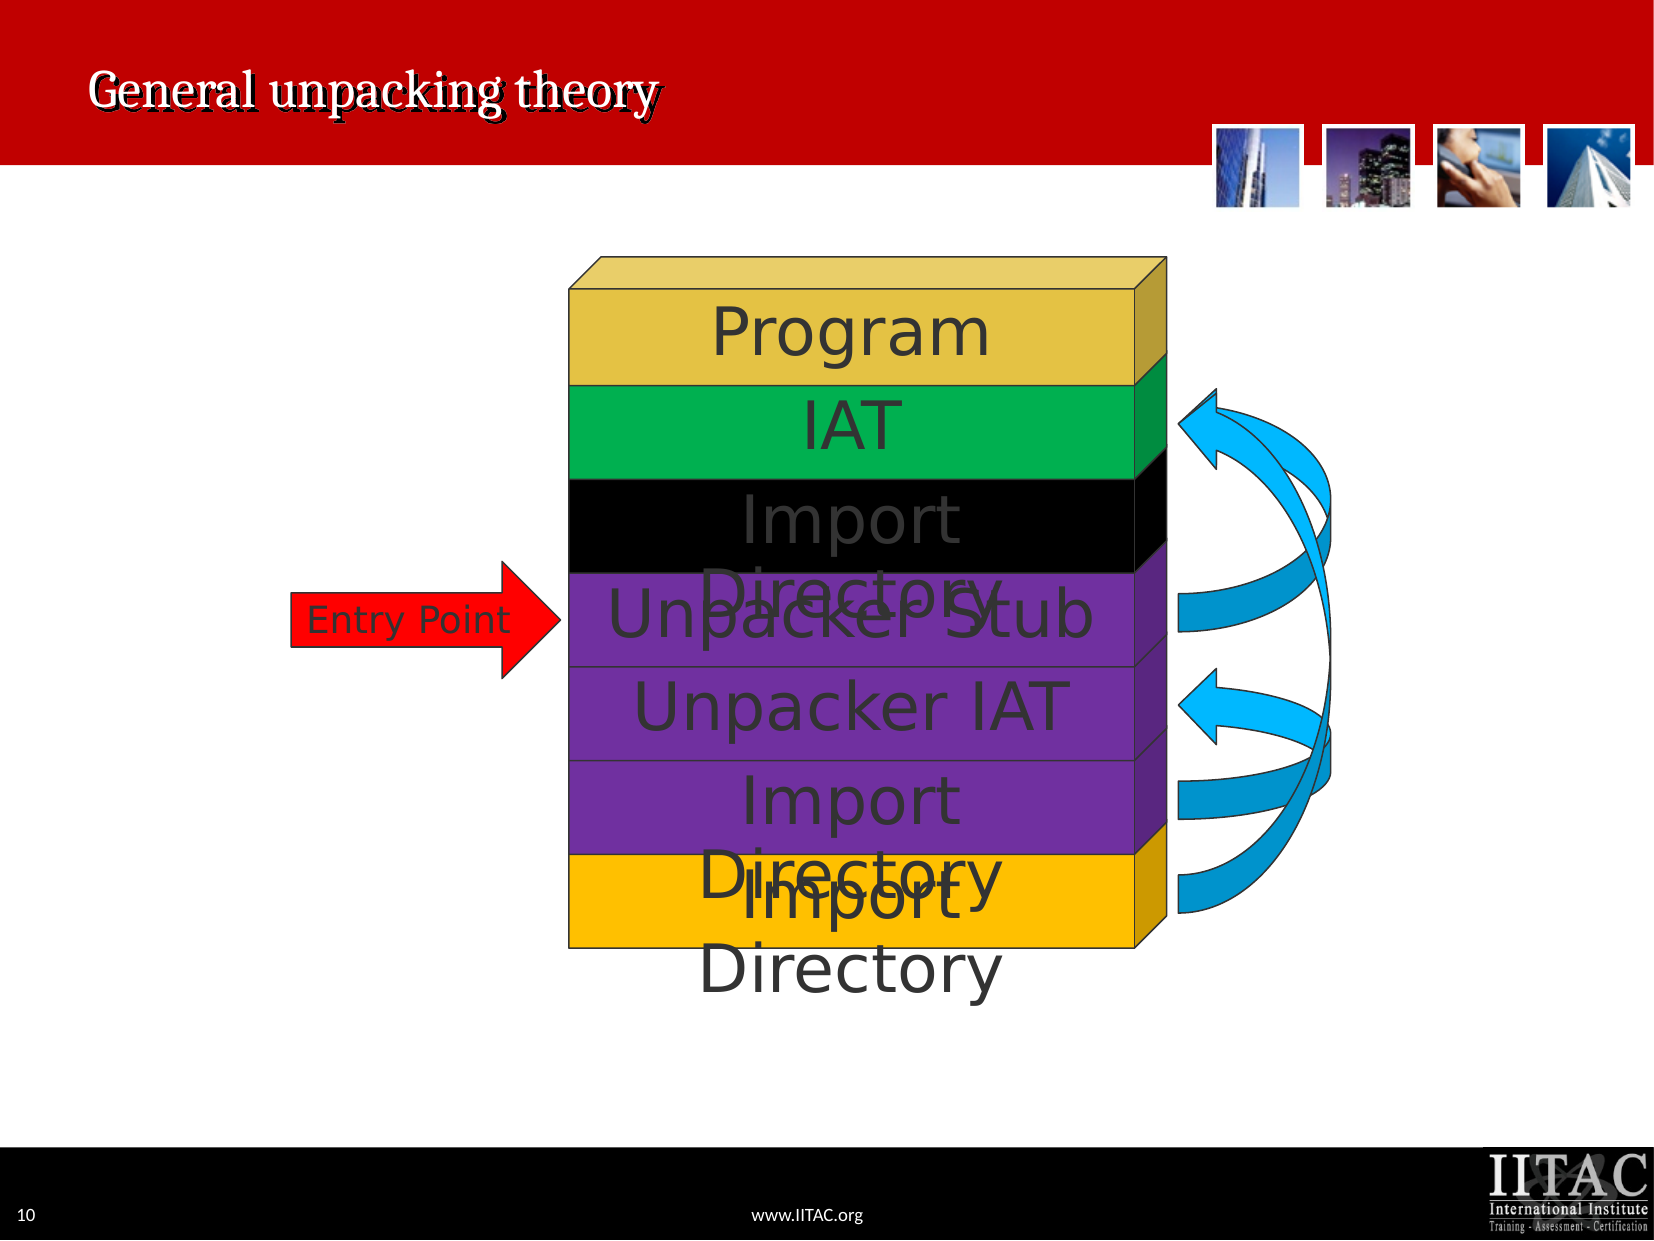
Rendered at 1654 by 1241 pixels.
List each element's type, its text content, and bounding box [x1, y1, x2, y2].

text_box [68, 316, 1592, 1240]
text_box IAT [568, 355, 1167, 480]
text_box [1178, 393, 1331, 914]
picture [1433, 135, 1525, 212]
text_box Program [568, 256, 1167, 386]
title General unpacking theory [71, 41, 1596, 130]
picture [1322, 135, 1415, 212]
picture [1212, 135, 1304, 212]
slide_number 10 [0, 1194, 152, 1241]
text_box [1178, 668, 1322, 749]
title Step 1: Dump [569, 256, 1166, 288]
text_box Entry Point [291, 561, 561, 679]
text_box [1311, 724, 1331, 796]
picture [1592, 1147, 1654, 1240]
text_box [1217, 407, 1331, 566]
picture [1543, 124, 1635, 212]
text_box [1182, 388, 1217, 420]
